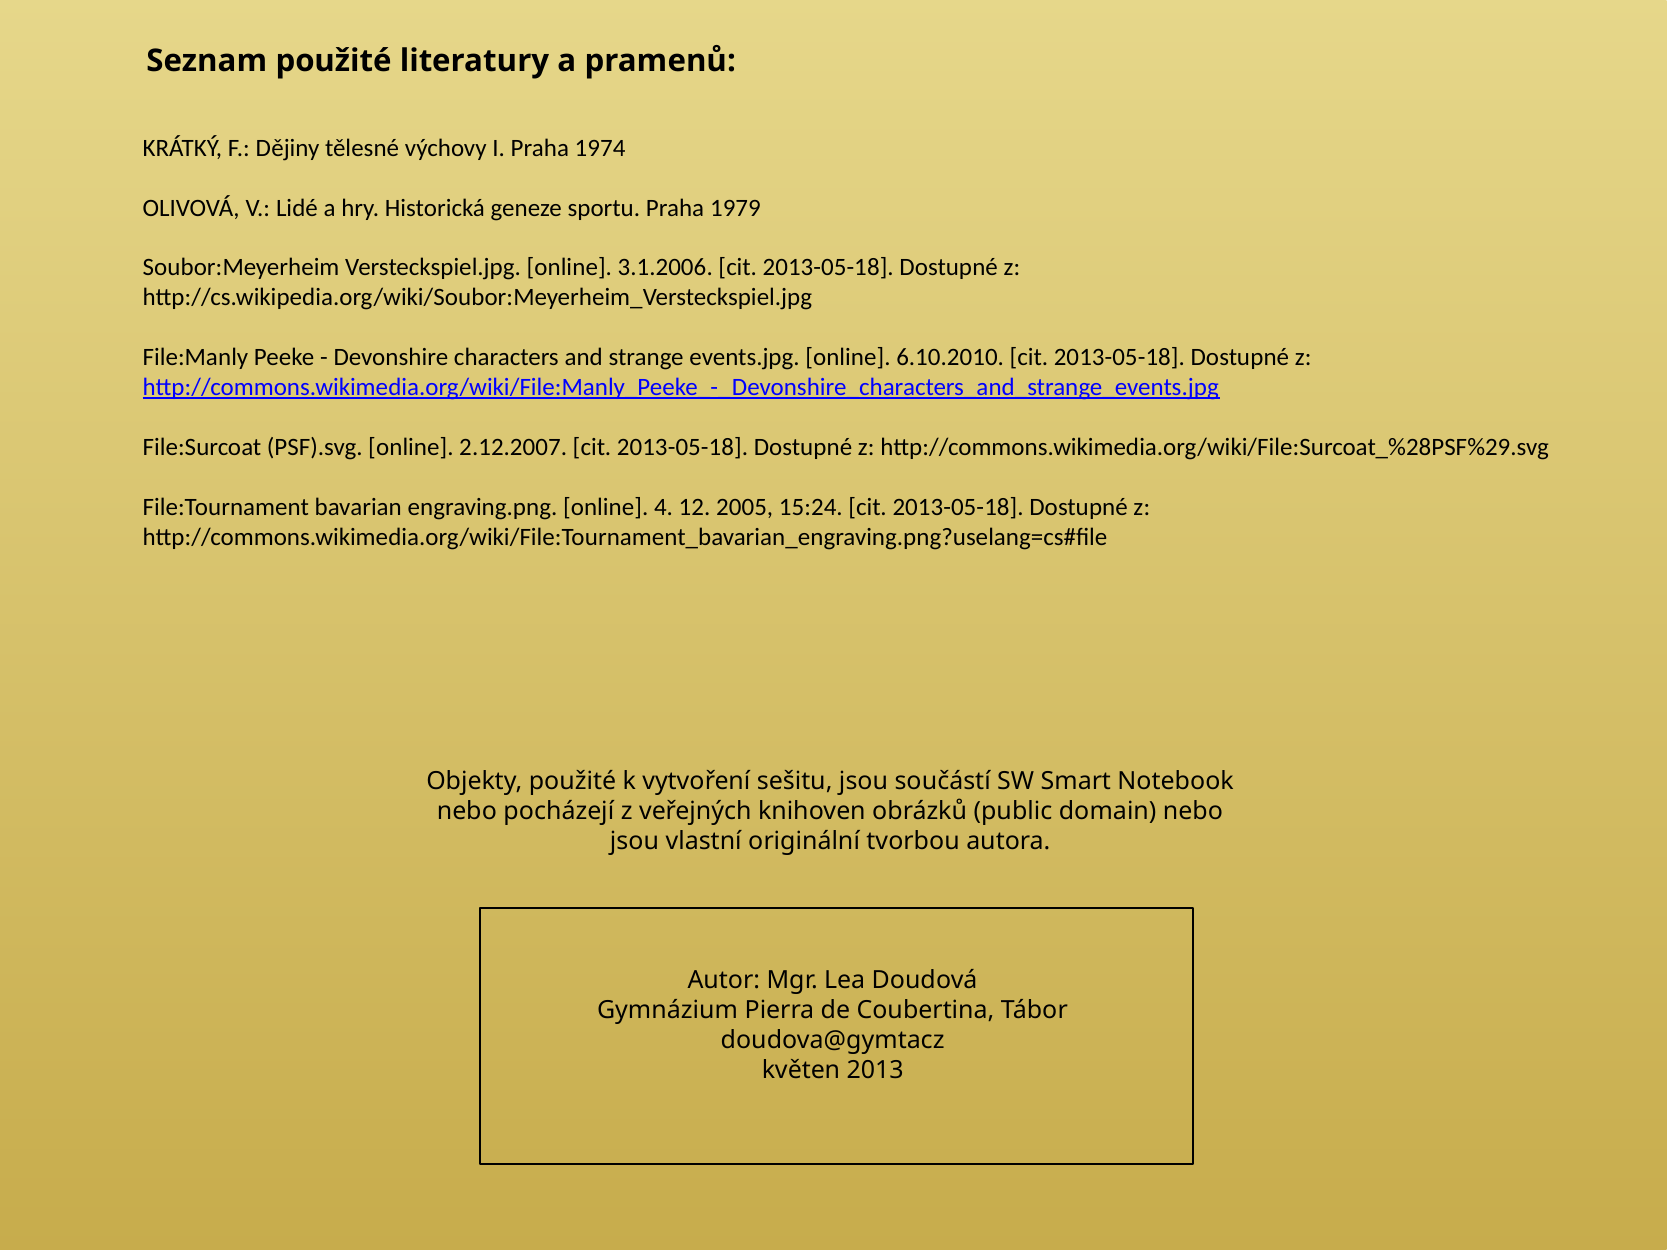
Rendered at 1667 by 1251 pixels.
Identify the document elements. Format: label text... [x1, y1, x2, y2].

text_box Seznam použité literatury a pramenů: [37, 33, 846, 86]
text_box [480, 907, 1193, 1165]
text_box Autor: Mgr. Lea Doudová Gymnázium Pierra de Coubertina, Tábor doudova@gymtacz květen 2013 [507, 956, 1158, 1092]
text_box KRÁTKÝ, F.: Dějiny tělesné výchovy I. Praha 1974 OLIVOVÁ, V.: Lidé a hry. Historická geneze sportu. Praha 1979 Soubor:Meyerheim Versteckspiel.jpg. [online]. 3.1.2006. [cit. 2013-05-18]. Dostupné z: http://cs.wikipedia.org/wiki/Soubor:Meyerheim_Versteckspiel.jpg File:Manly Peeke - Devonshire characters and strange events.jpg. [online]. 6.10.2010. [cit. 2013-05-18]. Dostupné z: http://commons.wikimedia.org/wiki/File:Manly_Peeke_-_Devonshire_characters_and_strange_events.jpg File:Surcoat (PSF).svg. [online]. 2.12.2007. [cit. 2013-05-18]. Dostupné z: http://commons.wikimedia.org/wiki/File:Surcoat_%28PSF%29.svg File:Tournament bavarian engraving.png. [online]. 4. 12. 2005, 15:24. [cit. 2013-05-18]. Dostupné z: http://commons.wikimedia.org/wiki/File:Tournament_bavarian_engraving.png?uselang=cs#file [82, 93, 1619, 618]
text_box Objekty, použité k vytvoření sešitu, jsou součástí SW Smart Notebook nebo pocházejí z veřejných knihoven obrázků (public domain) nebo jsou vlastní originální tvorbou autora. [401, 757, 1260, 863]
